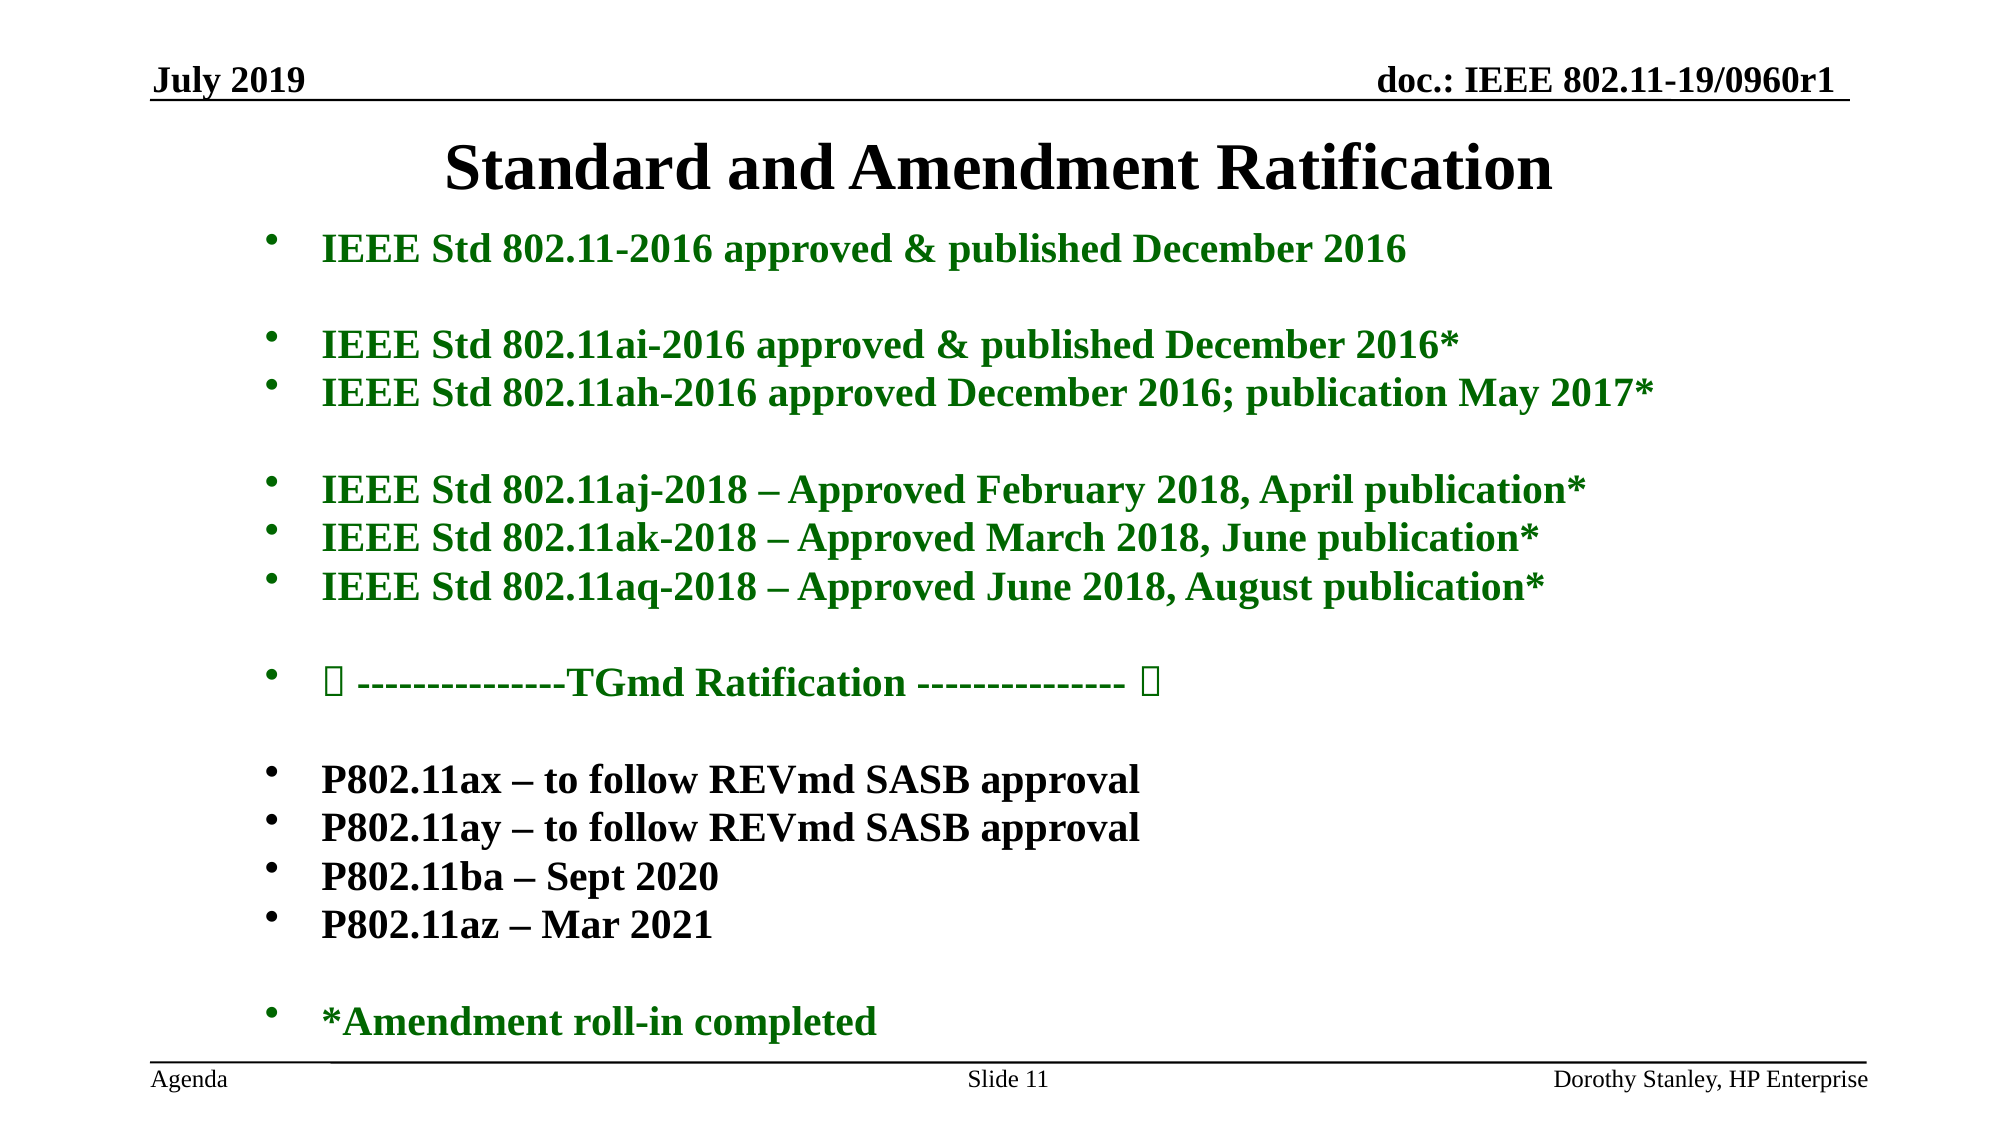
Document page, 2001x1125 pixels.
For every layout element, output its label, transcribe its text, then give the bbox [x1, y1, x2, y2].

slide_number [152, 54, 567, 100]
footer Dorothy Stanley, HP Enterprise [1549, 1062, 1869, 1093]
list IEEE Std 802.11-2016 approved & published December 2016 IEEE Std 802.11ai-2016 approved & published December 2016* IEEE Std 802.11ah-2016 approved December 2016; publication May 2017* IEEE Std 802.11aj-2018 – Approved February 2018, April publication* IEEE Std 802.11ak-2018 – Approved March 2018, June publication* IEEE Std 802.11aq-2018 – Approved June 2018, August publication*  ---------------TGmd Ratification ---------------  P802.11ax – to follow REVmd SASB approval P802.11ay – to follow REVmd SASB approval P802.11ba – Sept 2020 P802.11az – Mar 2021 *Amendment roll-in completed [249, 222, 1800, 1078]
slide_number Slide 11 [966, 1078, 1051, 1093]
title Standard and Amendment Ratification [362, 75, 1638, 222]
